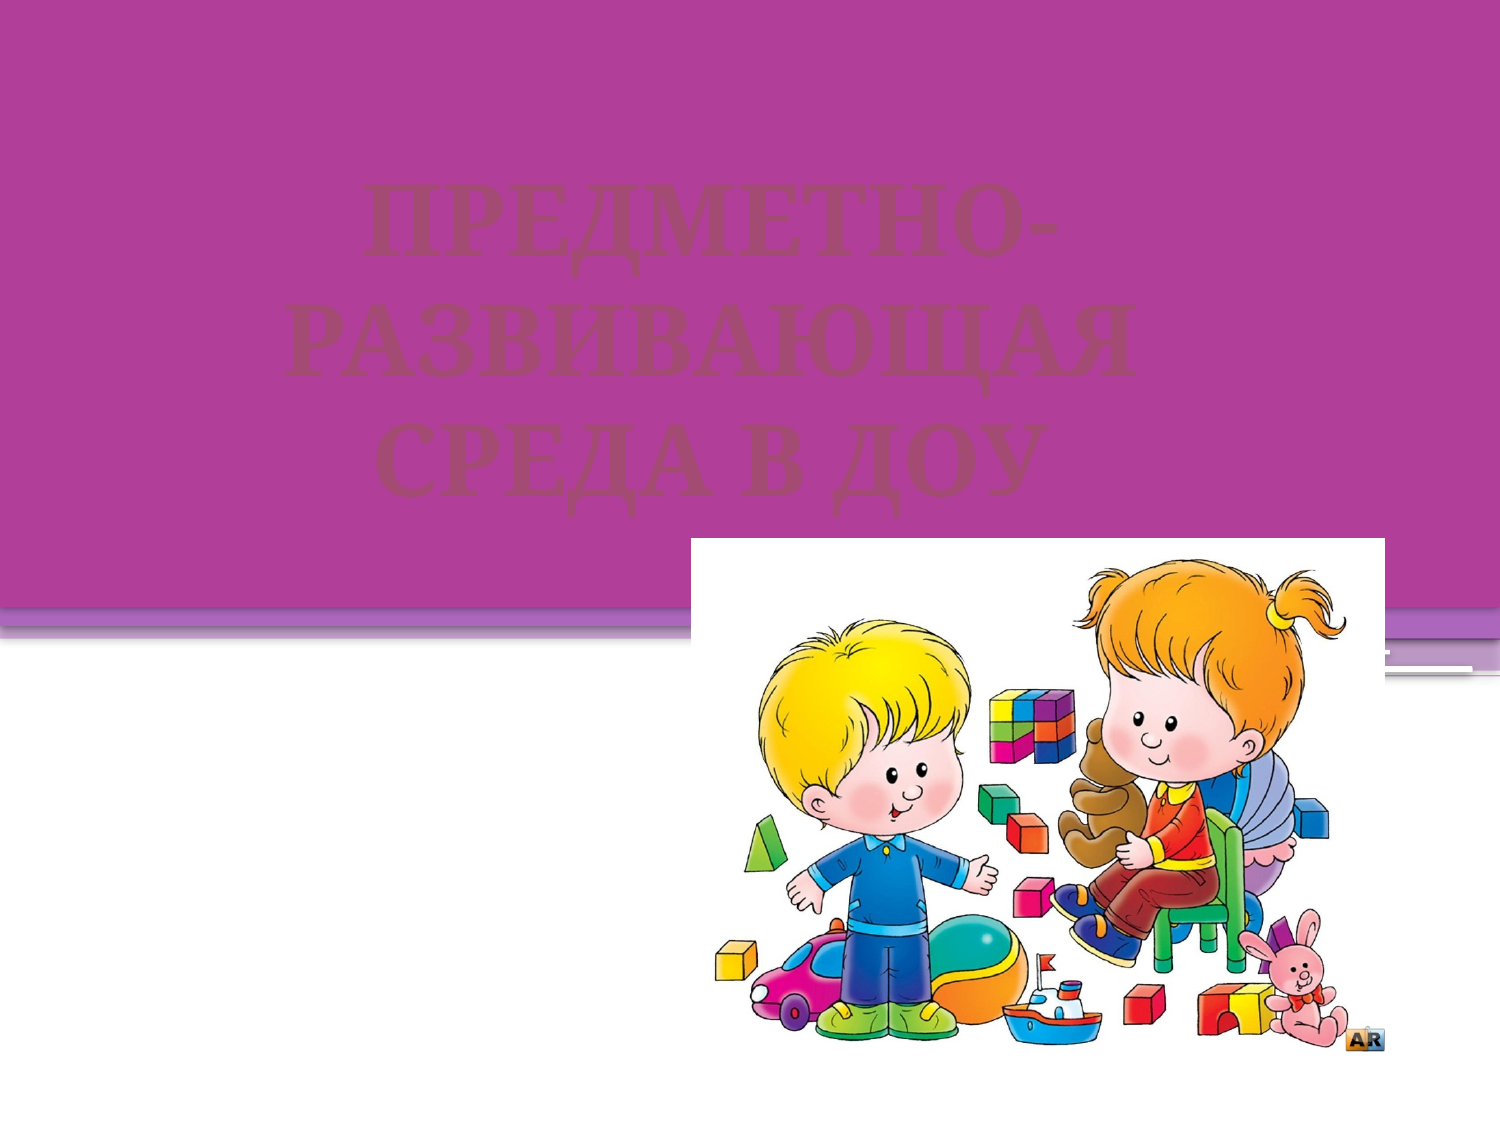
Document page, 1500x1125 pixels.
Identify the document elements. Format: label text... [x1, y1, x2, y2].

subtitle ПРЕДМЕТНО- РАЗВИВАЮЩАЯ СРЕДА В ДОУ [123, 149, 1287, 925]
picture [691, 538, 1385, 1052]
